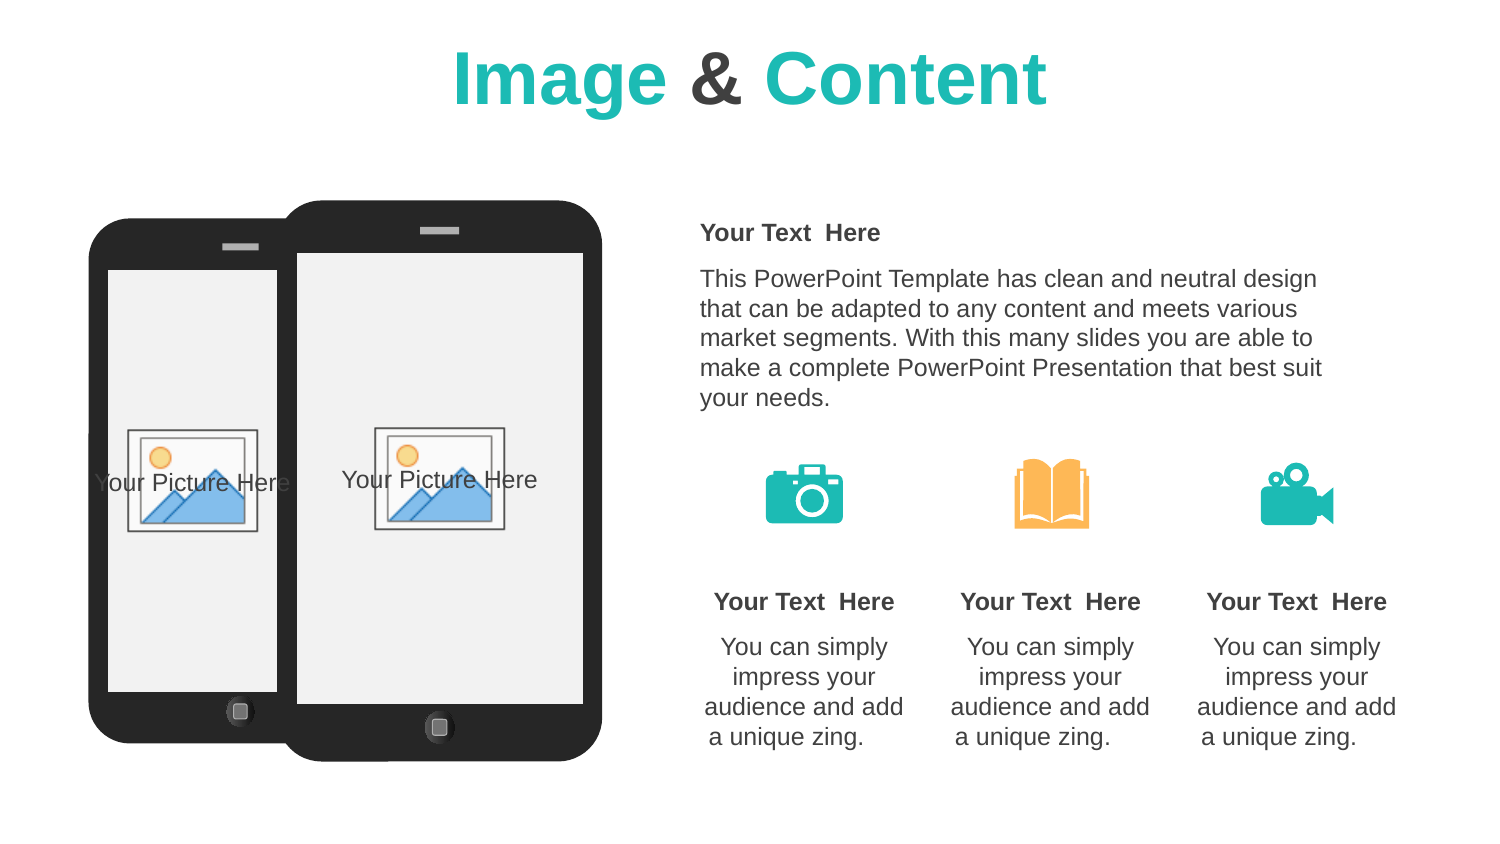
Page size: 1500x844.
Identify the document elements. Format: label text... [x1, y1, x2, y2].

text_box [926, 577, 1171, 760]
text_box [1258, 460, 1336, 528]
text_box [1172, 577, 1422, 760]
text_box [1012, 456, 1092, 531]
title Image & Content [0, 10, 1500, 139]
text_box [679, 577, 925, 760]
picture [296, 253, 584, 705]
picture [107, 269, 278, 693]
text_box [763, 462, 845, 526]
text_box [684, 208, 1383, 392]
